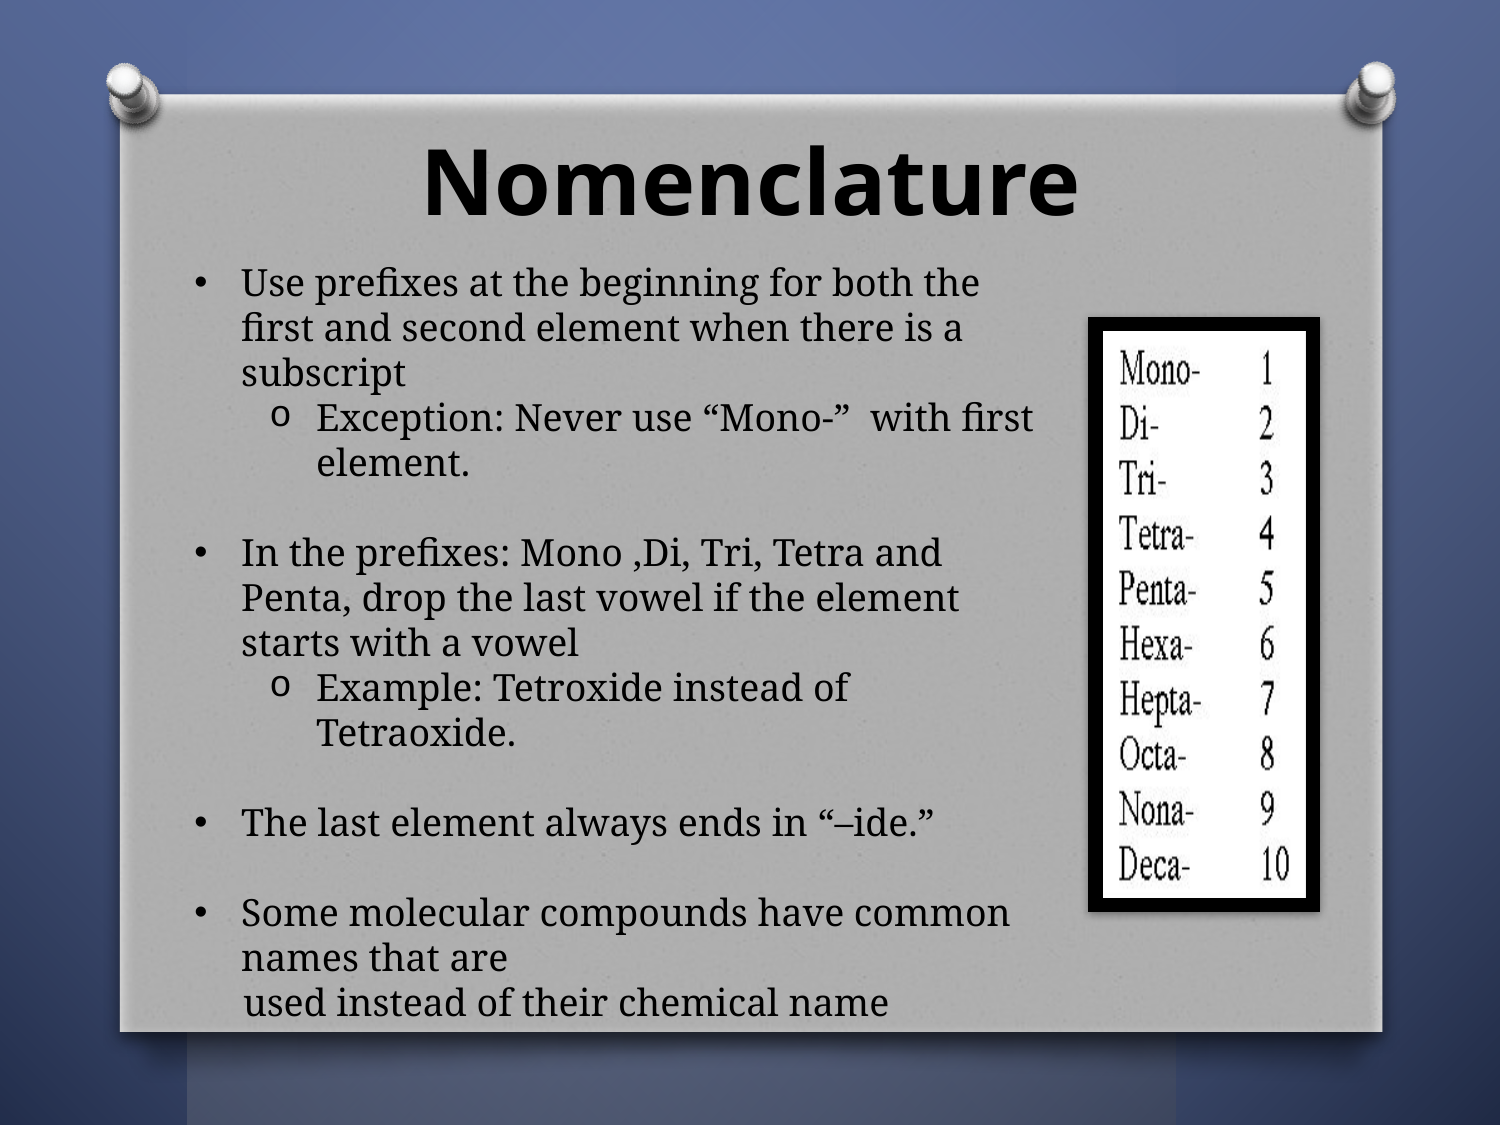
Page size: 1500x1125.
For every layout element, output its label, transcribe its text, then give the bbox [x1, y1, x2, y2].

picture [1317, 35, 1439, 156]
text_box Use prefixes at the beginning for both the first and second element when there is a subscript Exception: Never use “Mono-” with first element. In the prefixes: Mono ,Di, Tri, Tetra and Penta, drop the last vowel if the element starts with a vowel Example: Tetroxide instead of Tetraoxide. The last element always ends in “–ide.” Some molecular compounds have common names that are used instead of their chemical name [179, 251, 1070, 1032]
picture [75, 29, 198, 153]
title Nomenclature [179, 79, 1323, 278]
picture [1102, 330, 1307, 899]
